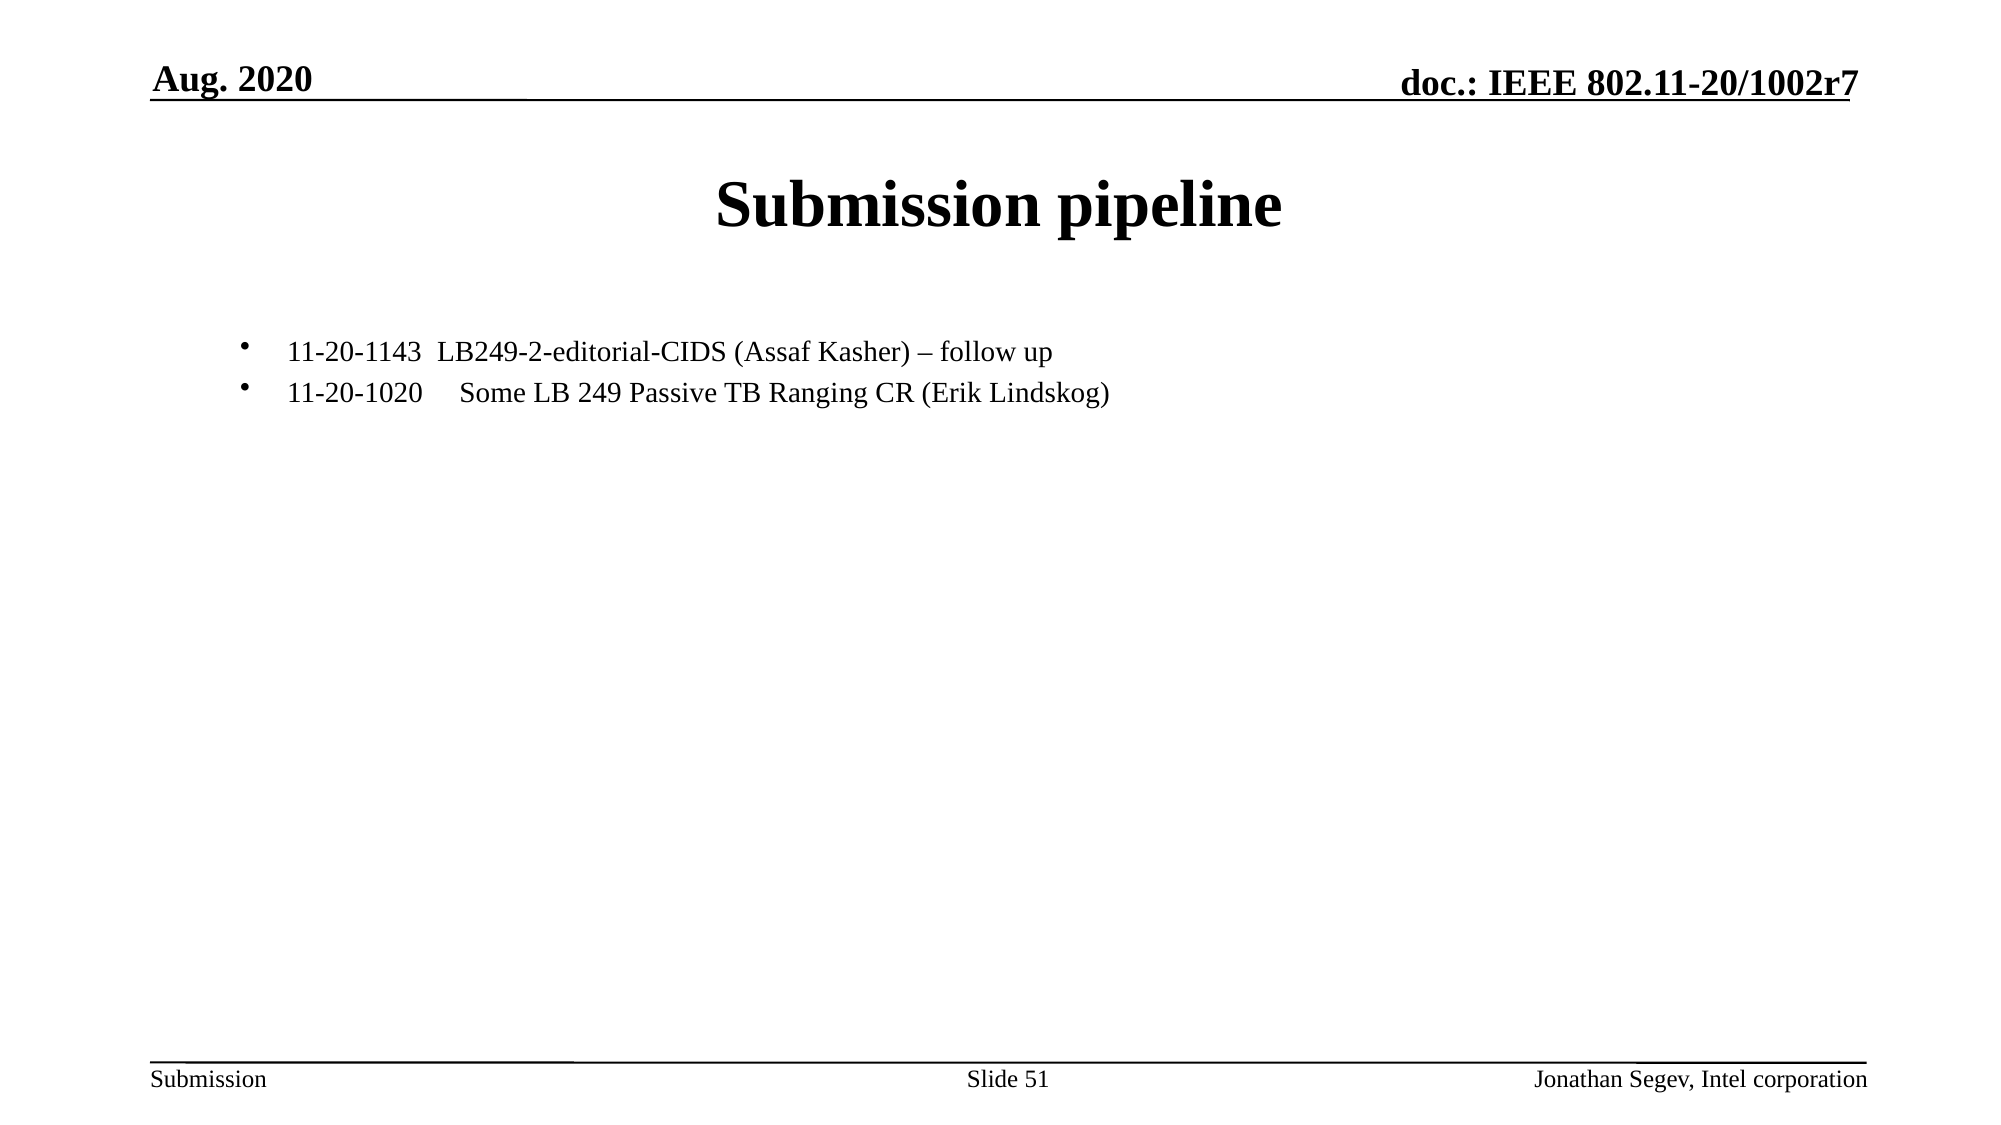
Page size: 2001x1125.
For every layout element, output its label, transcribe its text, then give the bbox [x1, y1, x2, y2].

title Submission pipeline [149, 112, 1850, 288]
footer Jonathan Segev, Intel corporation [1171, 1061, 1869, 1093]
list 11-20-1143 LB249-2-editorial-CIDS (Assaf Kasher) – follow up 11-20-1020 Some LB 249 Passive TB Ranging CR (Erik Lindskog) [149, 324, 1850, 1000]
slide_number Slide 51 [950, 1061, 1067, 1123]
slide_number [152, 54, 563, 100]
